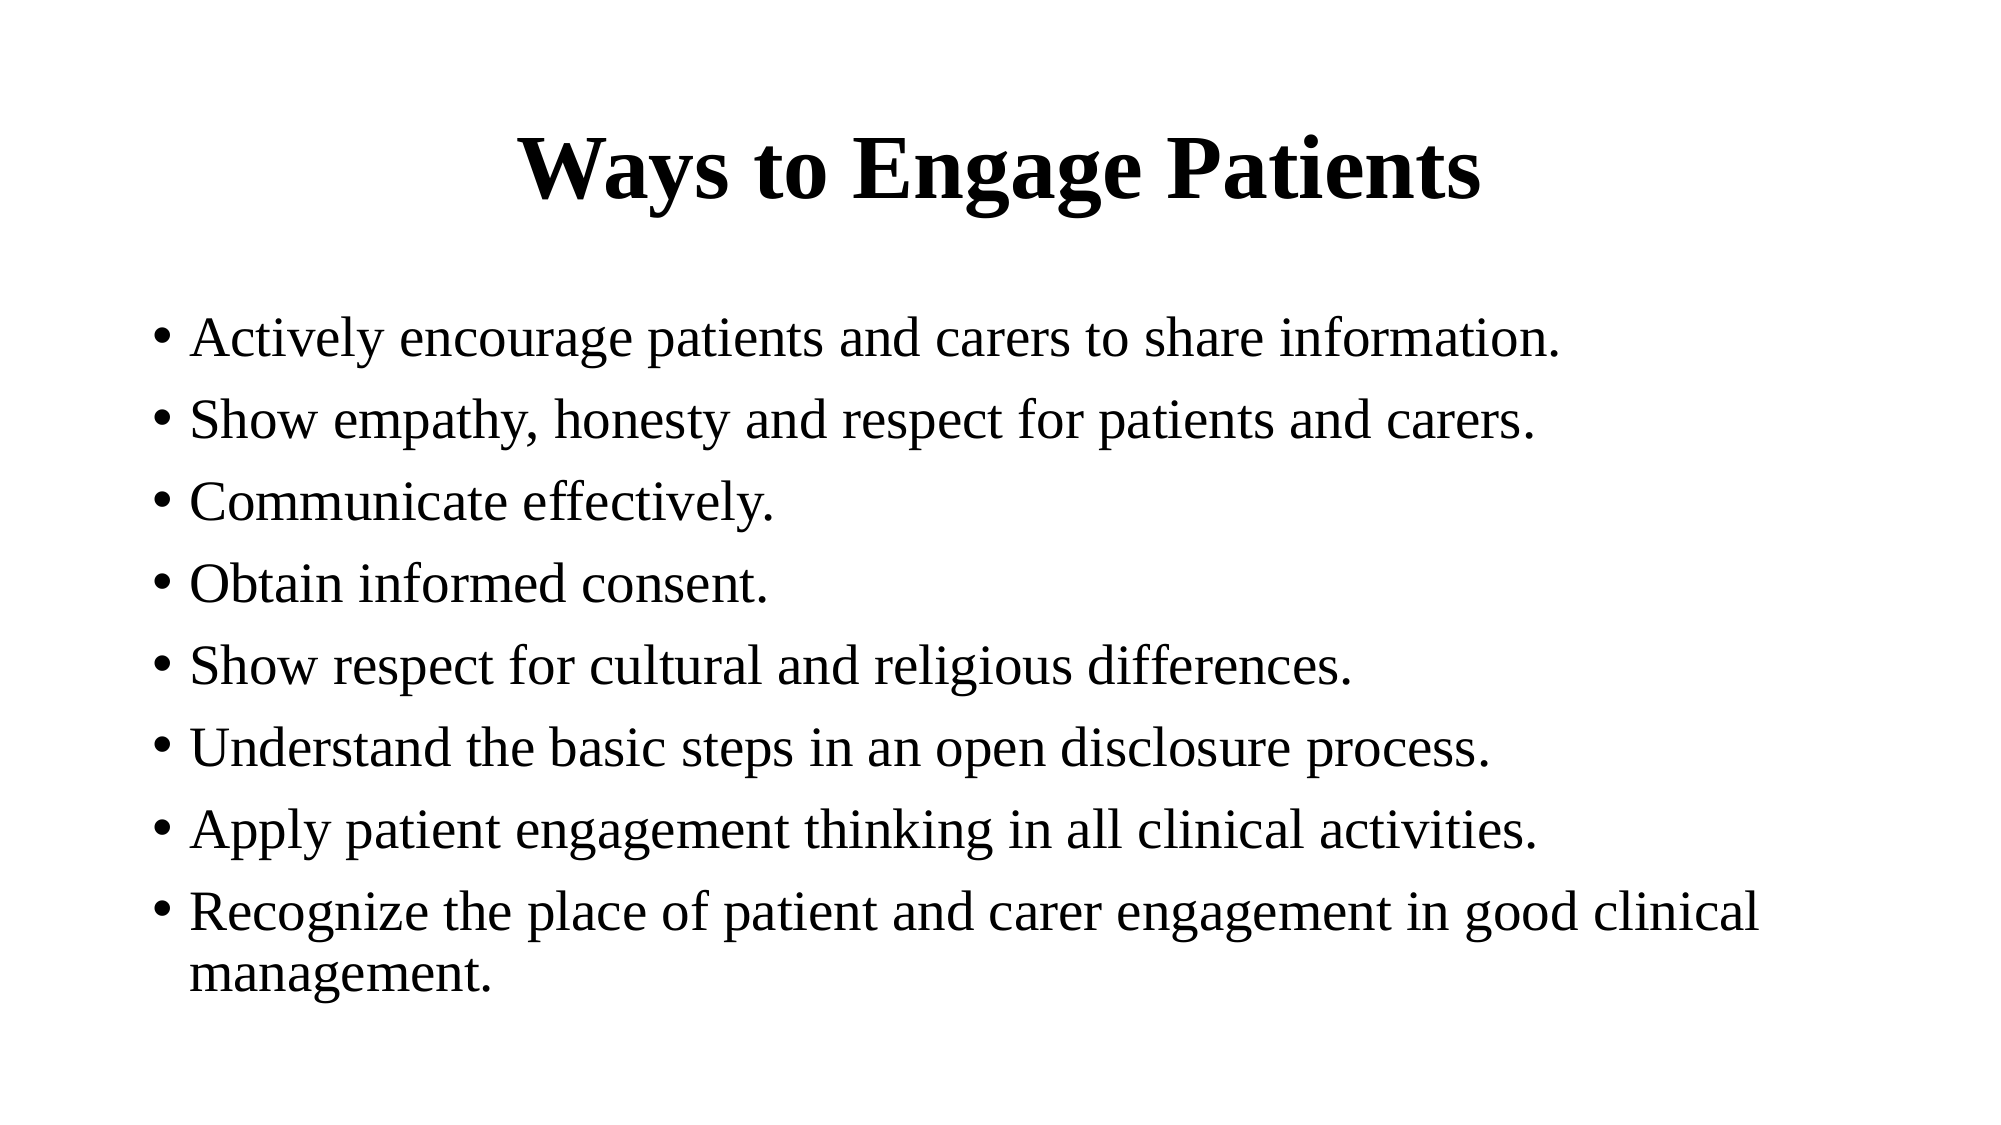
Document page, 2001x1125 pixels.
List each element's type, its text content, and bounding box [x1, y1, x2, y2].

title Ways to Engage Patients [137, 59, 1863, 278]
list Actively encourage patients and carers to share information. Show empathy, honesty and respect for patients and carers. Communicate effectively. Obtain informed consent. Show respect for cultural and religious differences. Understand the basic steps in an open disclosure process. Apply patient engagement thinking in all clinical activities. Recognize the place of patient and carer engagement in good clinical management. [137, 299, 1863, 1014]
